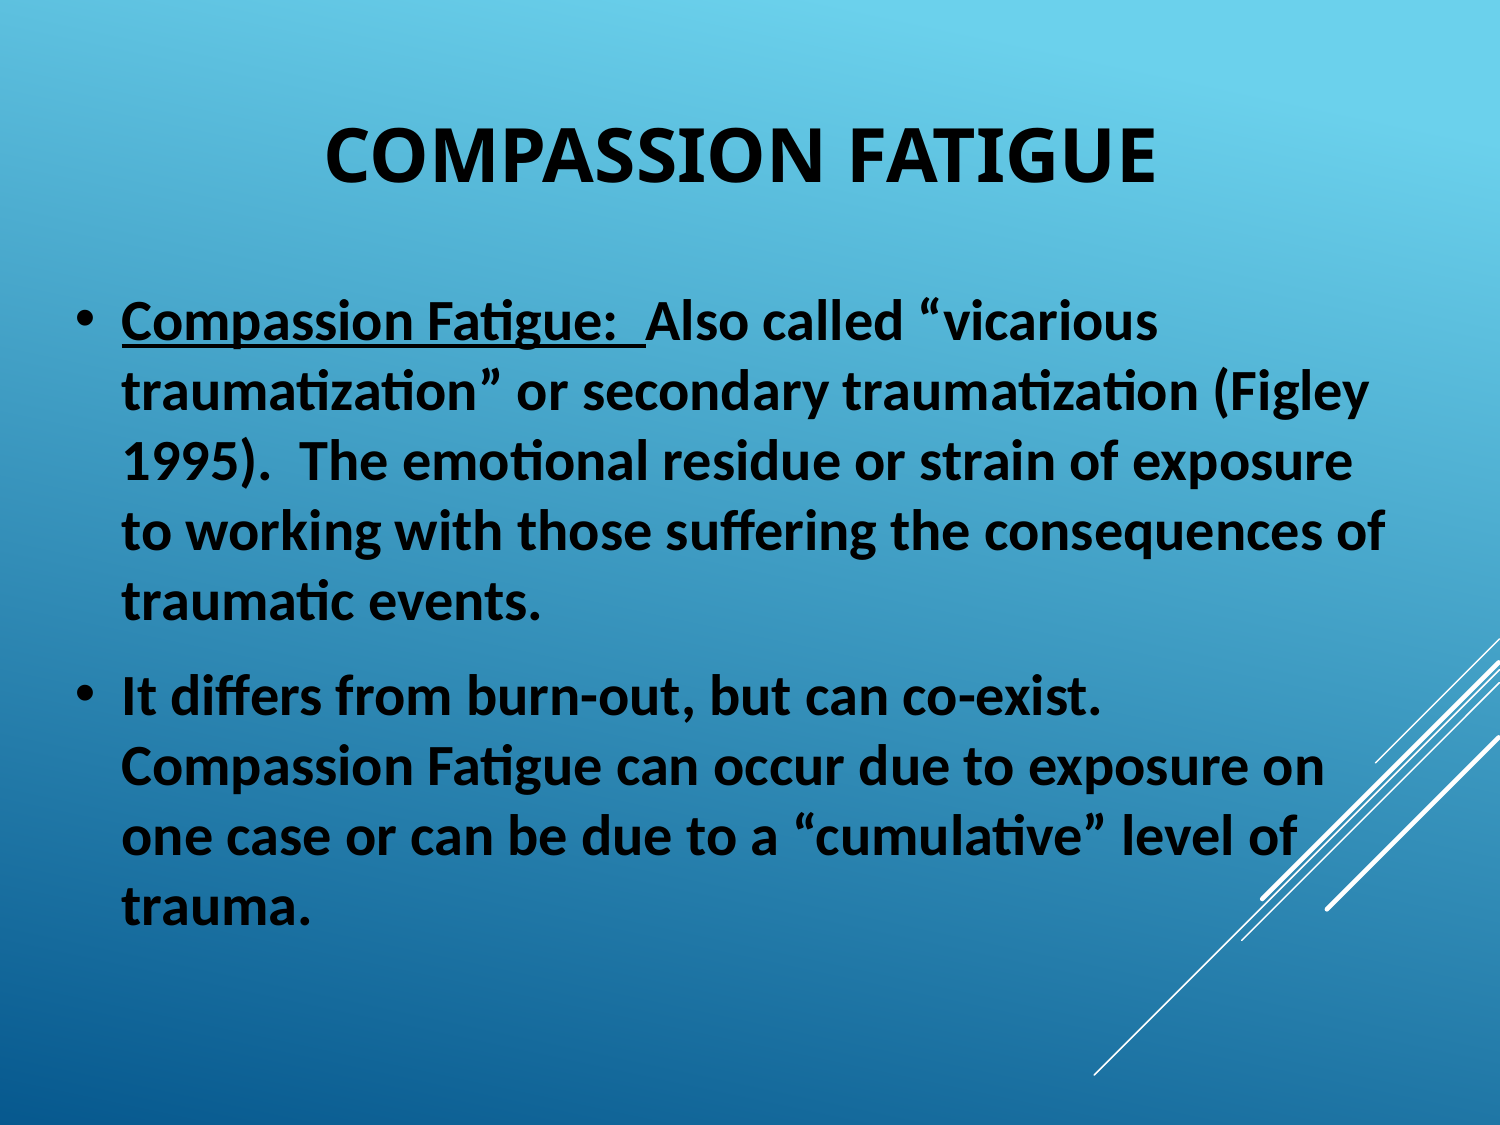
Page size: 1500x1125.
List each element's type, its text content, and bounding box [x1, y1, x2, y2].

text_box Compassion Fatigue: Also called “vicarious traumatization” or secondary traumatization (Figley 1995). The emotional residue or strain of exposure to working with those suffering the consequences of traumatic events. It differs from burn-out, but can co-exist. Compassion Fatigue can occur due to exposure on one case or can be due to a “cumulative” level of trauma. [60, 274, 1423, 945]
text_box COMPASSION FATIGUE [308, 99, 1174, 205]
